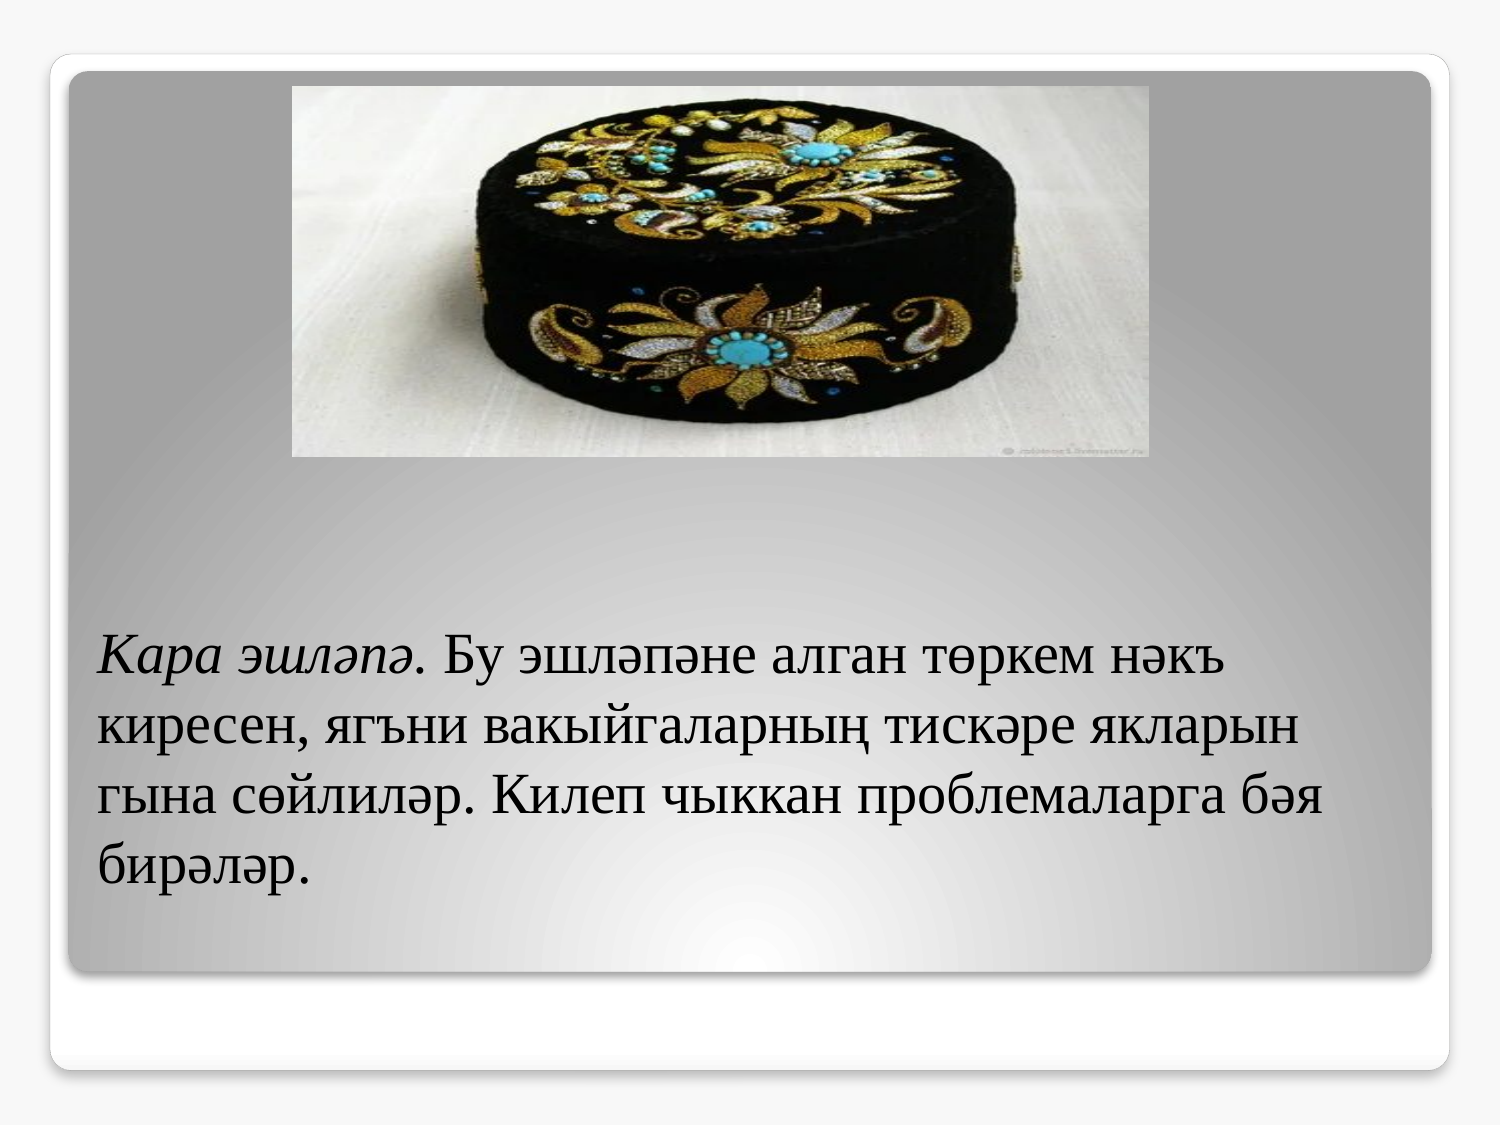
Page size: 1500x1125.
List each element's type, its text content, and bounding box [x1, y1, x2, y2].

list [292, 86, 1149, 458]
title Кара эшләпә. Бу эшләпәне алган төркем нәкъ киресен, ягъни вакыйгаларның тискәре якларын гына сөйлиләр. Килеп чыккан проблемаларга бәя бирәләр. [82, 445, 1425, 903]
